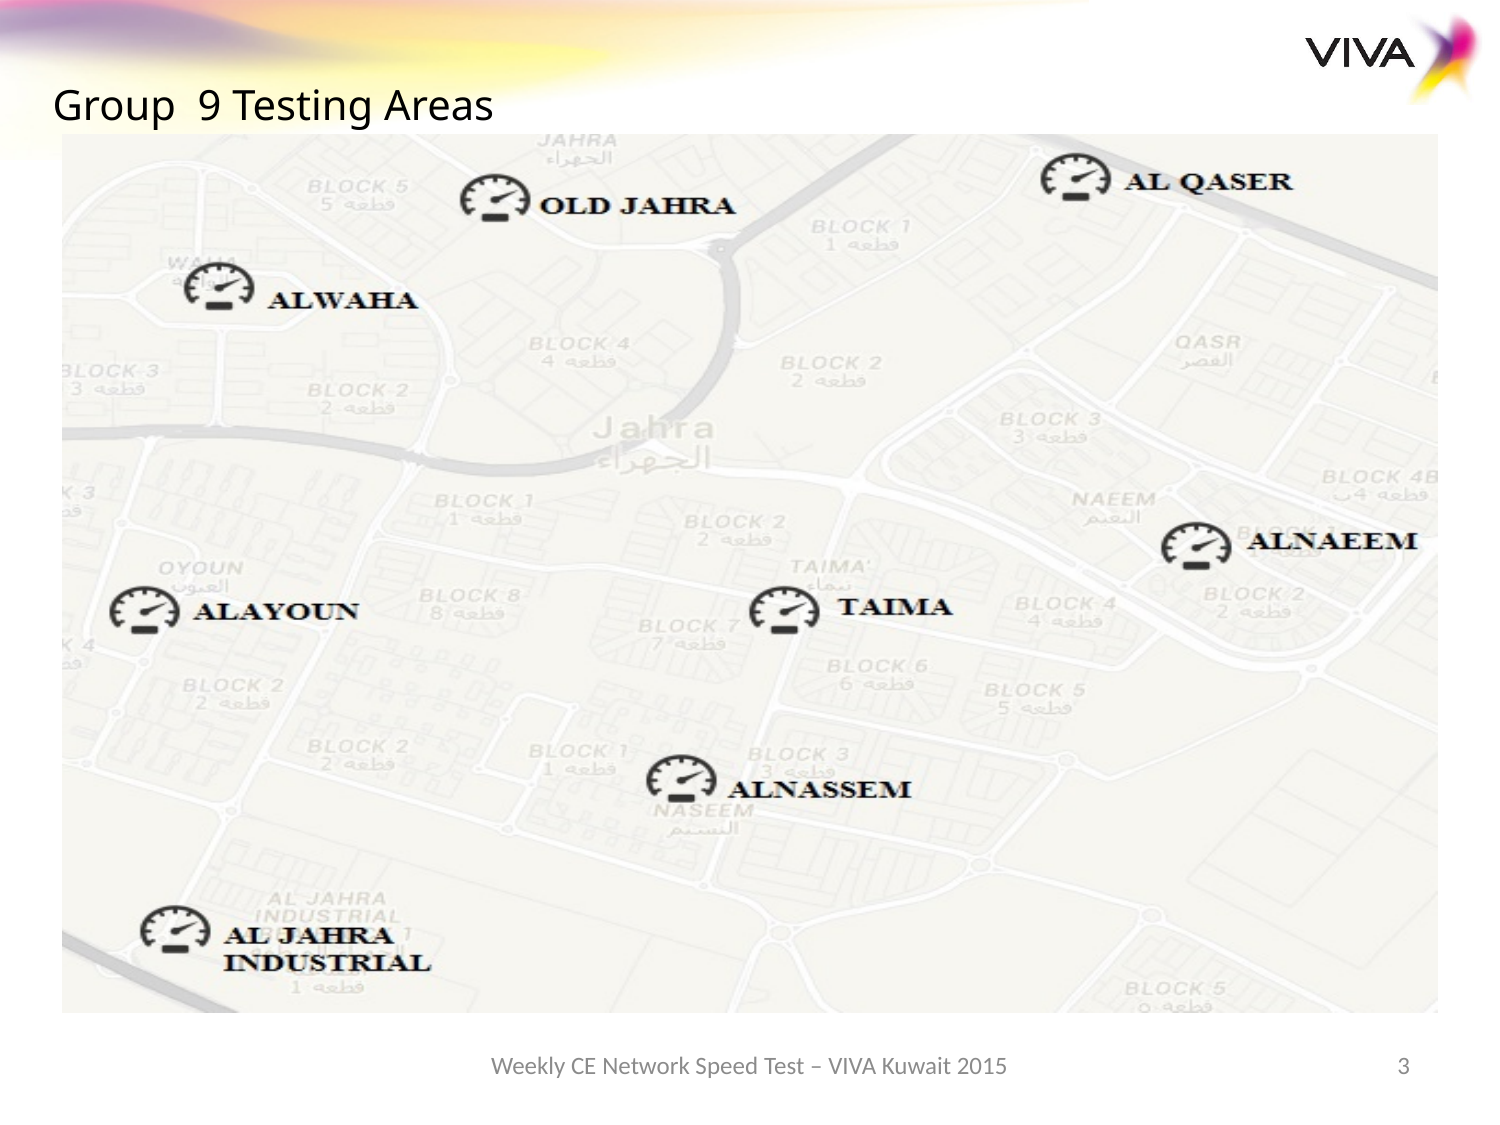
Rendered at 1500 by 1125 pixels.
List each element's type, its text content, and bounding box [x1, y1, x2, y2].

picture [62, 134, 1438, 1013]
text_box Weekly CE Network Speed Test – VIVA Kuwait 2015 [205, 1042, 1074, 1103]
text_box Group 9 Testing Areas [37, 24, 1278, 184]
text_box 3 [1074, 1042, 1425, 1103]
picture [0, 0, 1089, 160]
picture [1300, 12, 1485, 105]
